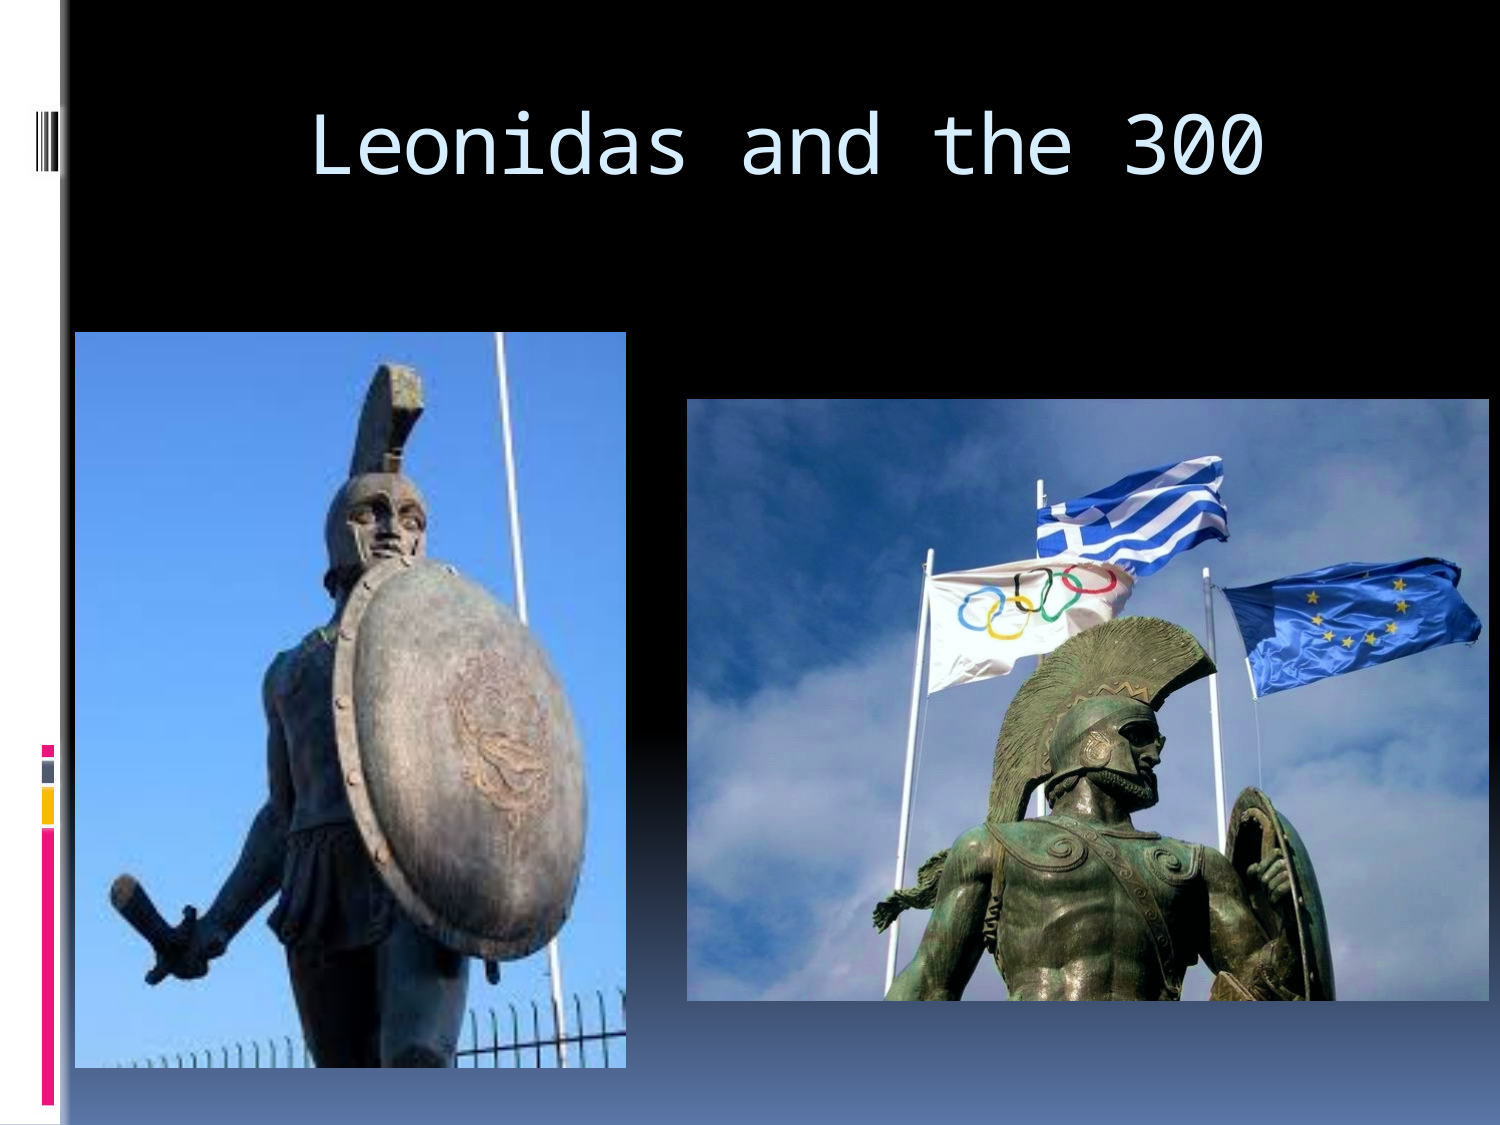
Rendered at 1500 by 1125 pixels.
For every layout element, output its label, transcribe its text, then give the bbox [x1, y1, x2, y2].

title Leonidas and the 300 [150, 83, 1425, 234]
picture [687, 399, 1489, 1001]
picture [74, 332, 627, 1069]
